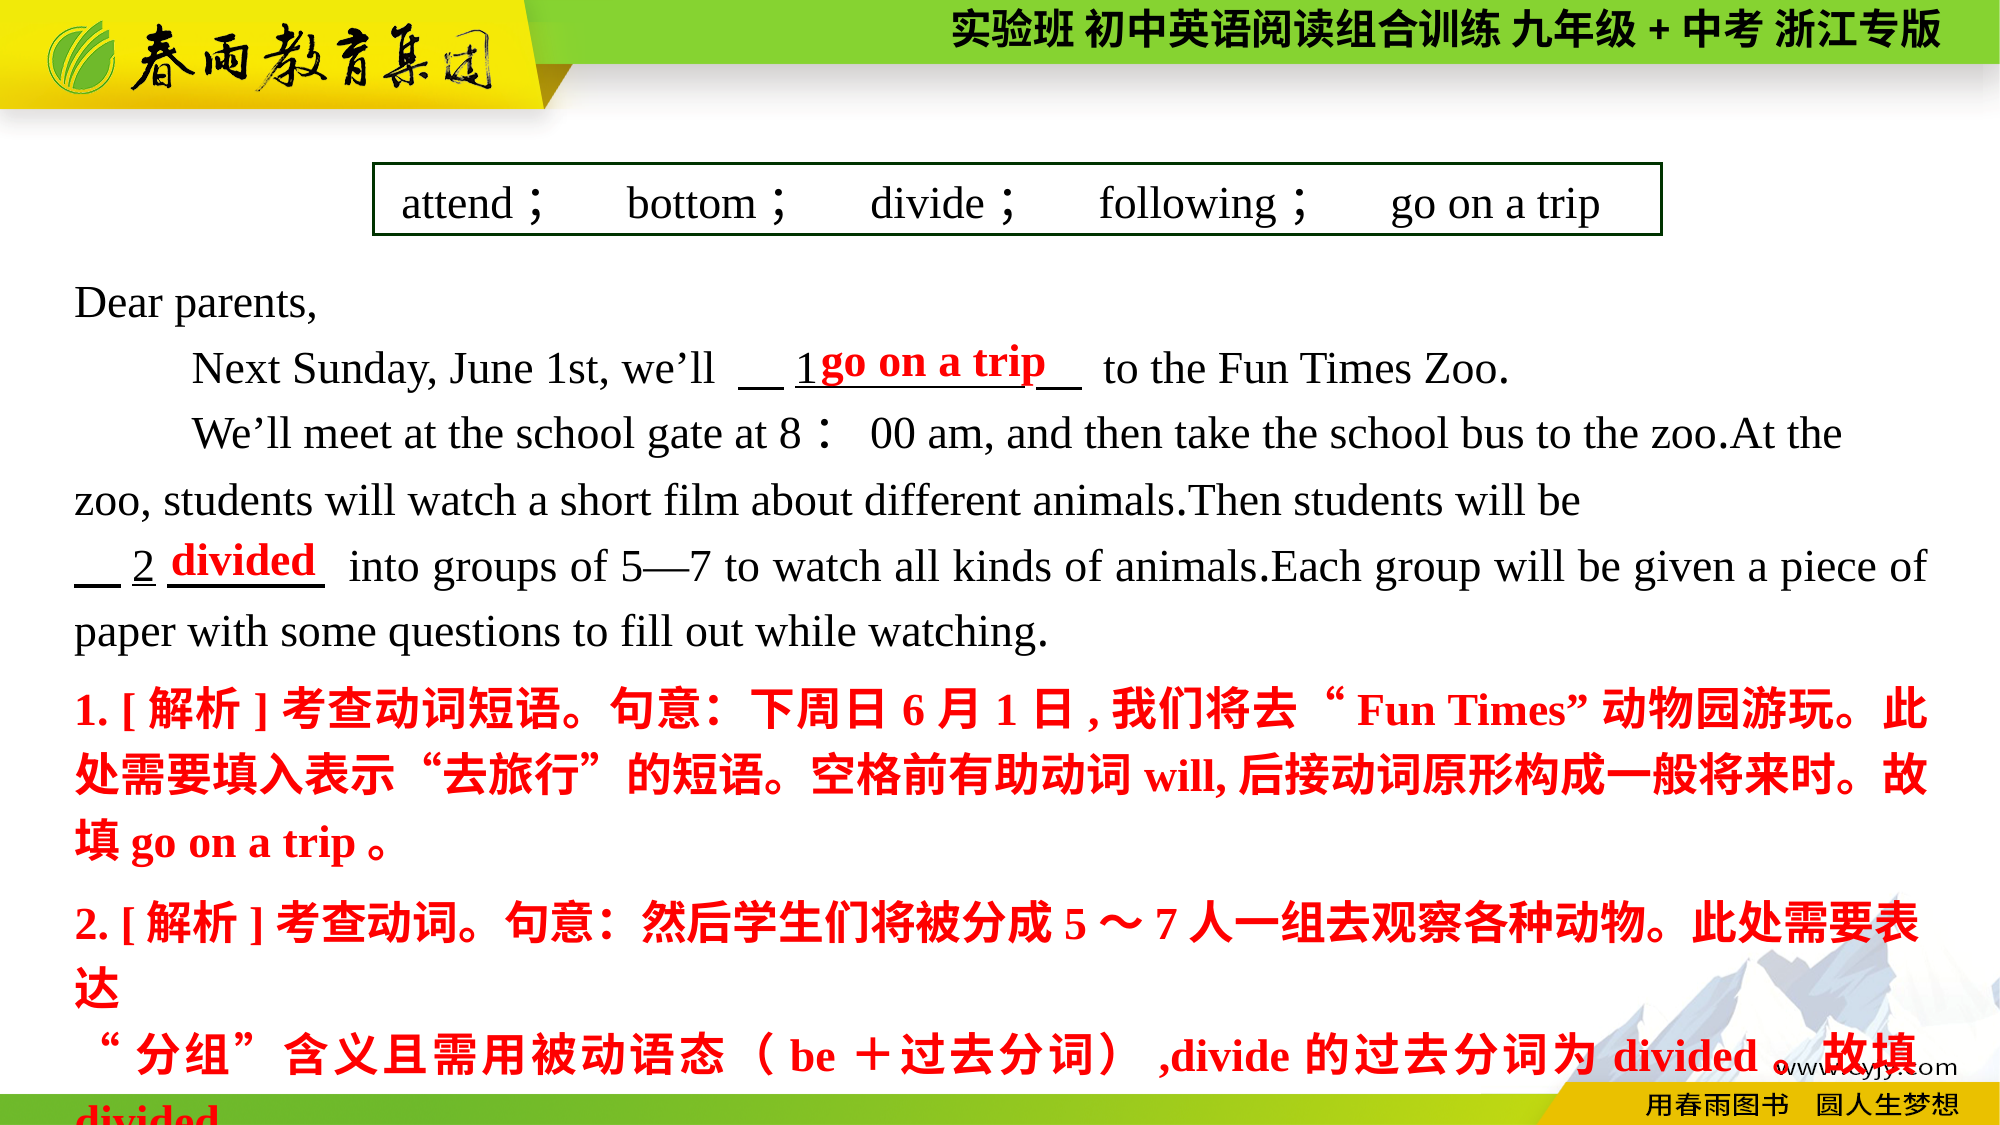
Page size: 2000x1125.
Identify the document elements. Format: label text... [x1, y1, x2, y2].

text_box [373, 163, 1662, 235]
picture [0, 0, 2000, 1125]
text_box go on a trip [806, 311, 1062, 393]
text_box 2. [解析]考查动词。句意：然后学生们将被分成5～7人一组去观察各种动物。此处需要表达 “分组”含义且需用被动语态（be＋过去分词）,divide的过去分词为divided。故填divided。 [59, 874, 1944, 1125]
text_box divided [156, 511, 332, 593]
text_box Dear parents, Next Sunday, June 1st, we’ll 1 to the Fun Times Zoo. We’ll meet at the school gate at 8：00 am, and then take the school bus to the zoo.At the zoo, students will watch a short film about different animals.Then students will be 2 into groups of 5—7 to watch all kinds of animals.Each group will be given a piece of paper with some questions to fill out while watching. [59, 252, 1944, 661]
list attend； bottom； divide； following； go on a trip [59, 137, 1944, 226]
text_box 1. [解析]考查动词短语。句意：下周日6月1日,我们将去“Fun Times”动物园游玩。此处需要填入表示“去旅行”的短语。空格前有助动词will,后接动词原形构成一般将来时。故填go on a trip。 [59, 661, 1944, 874]
